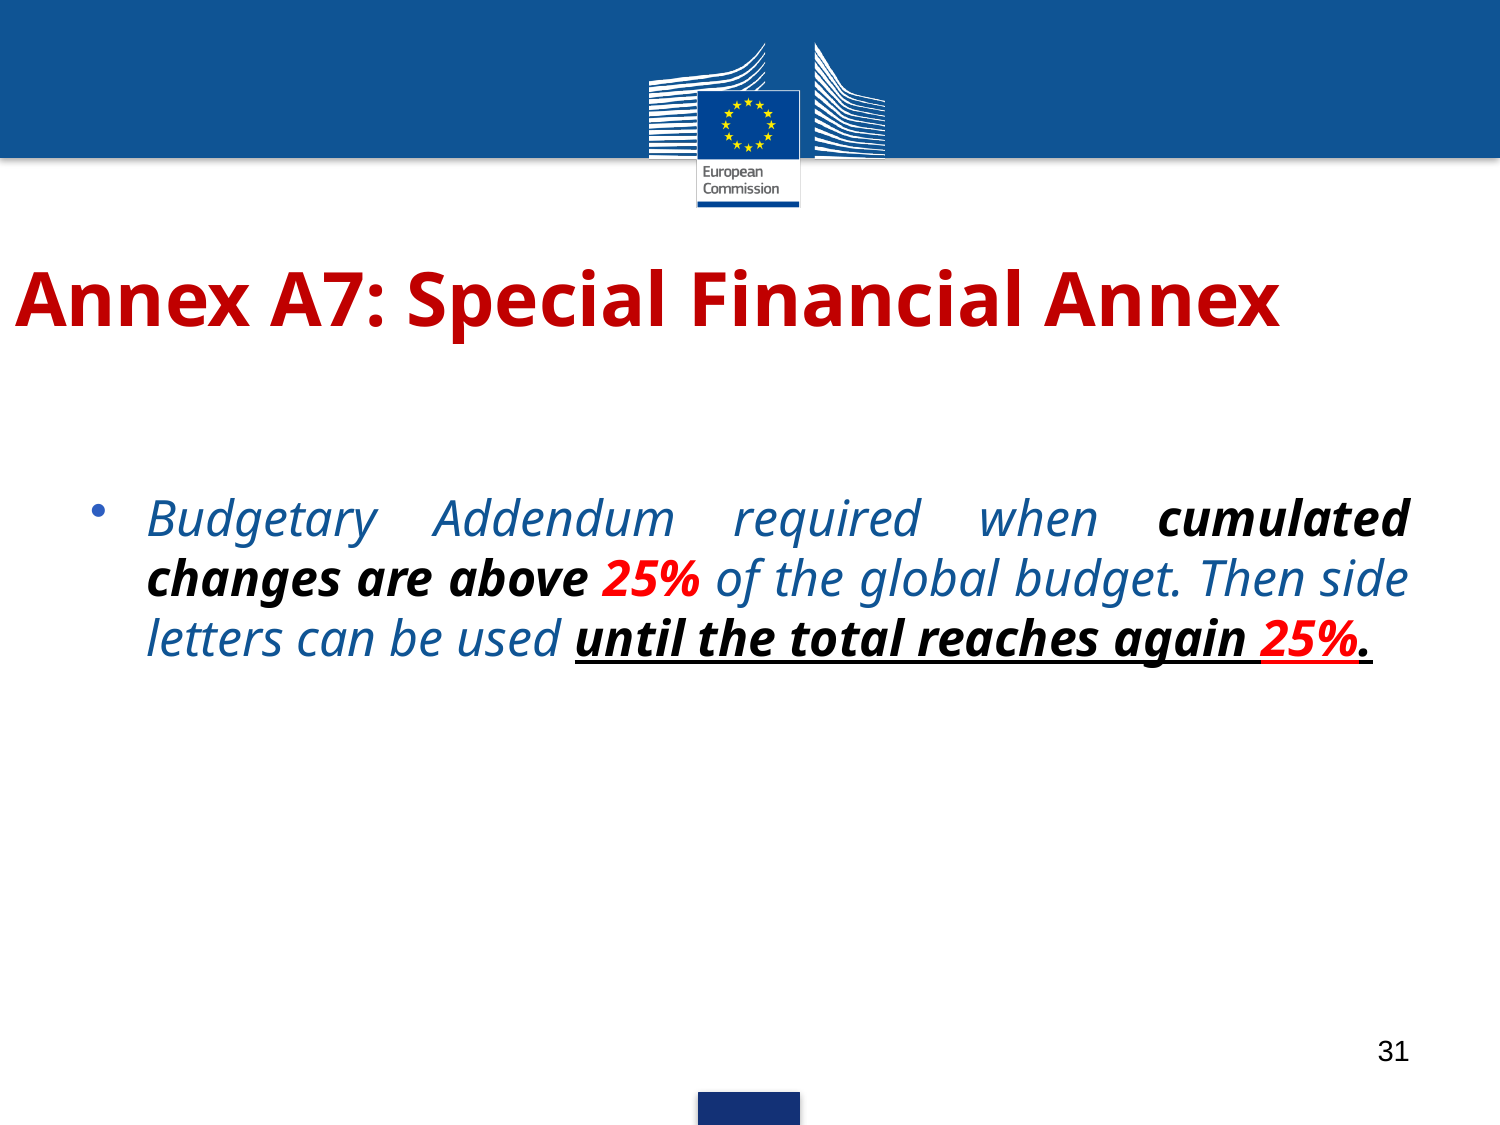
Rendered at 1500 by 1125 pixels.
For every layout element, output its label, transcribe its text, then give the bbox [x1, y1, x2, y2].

title Annex A7: Special Financial Annex [0, 219, 1488, 374]
slide_number 31 [1074, 1024, 1425, 1103]
list Budgetary Addendum required when cumulated changes are above 25% of the global budget. Then side letters can be used until the total reaches again 25%. [75, 408, 1425, 988]
picture [649, 42, 885, 208]
